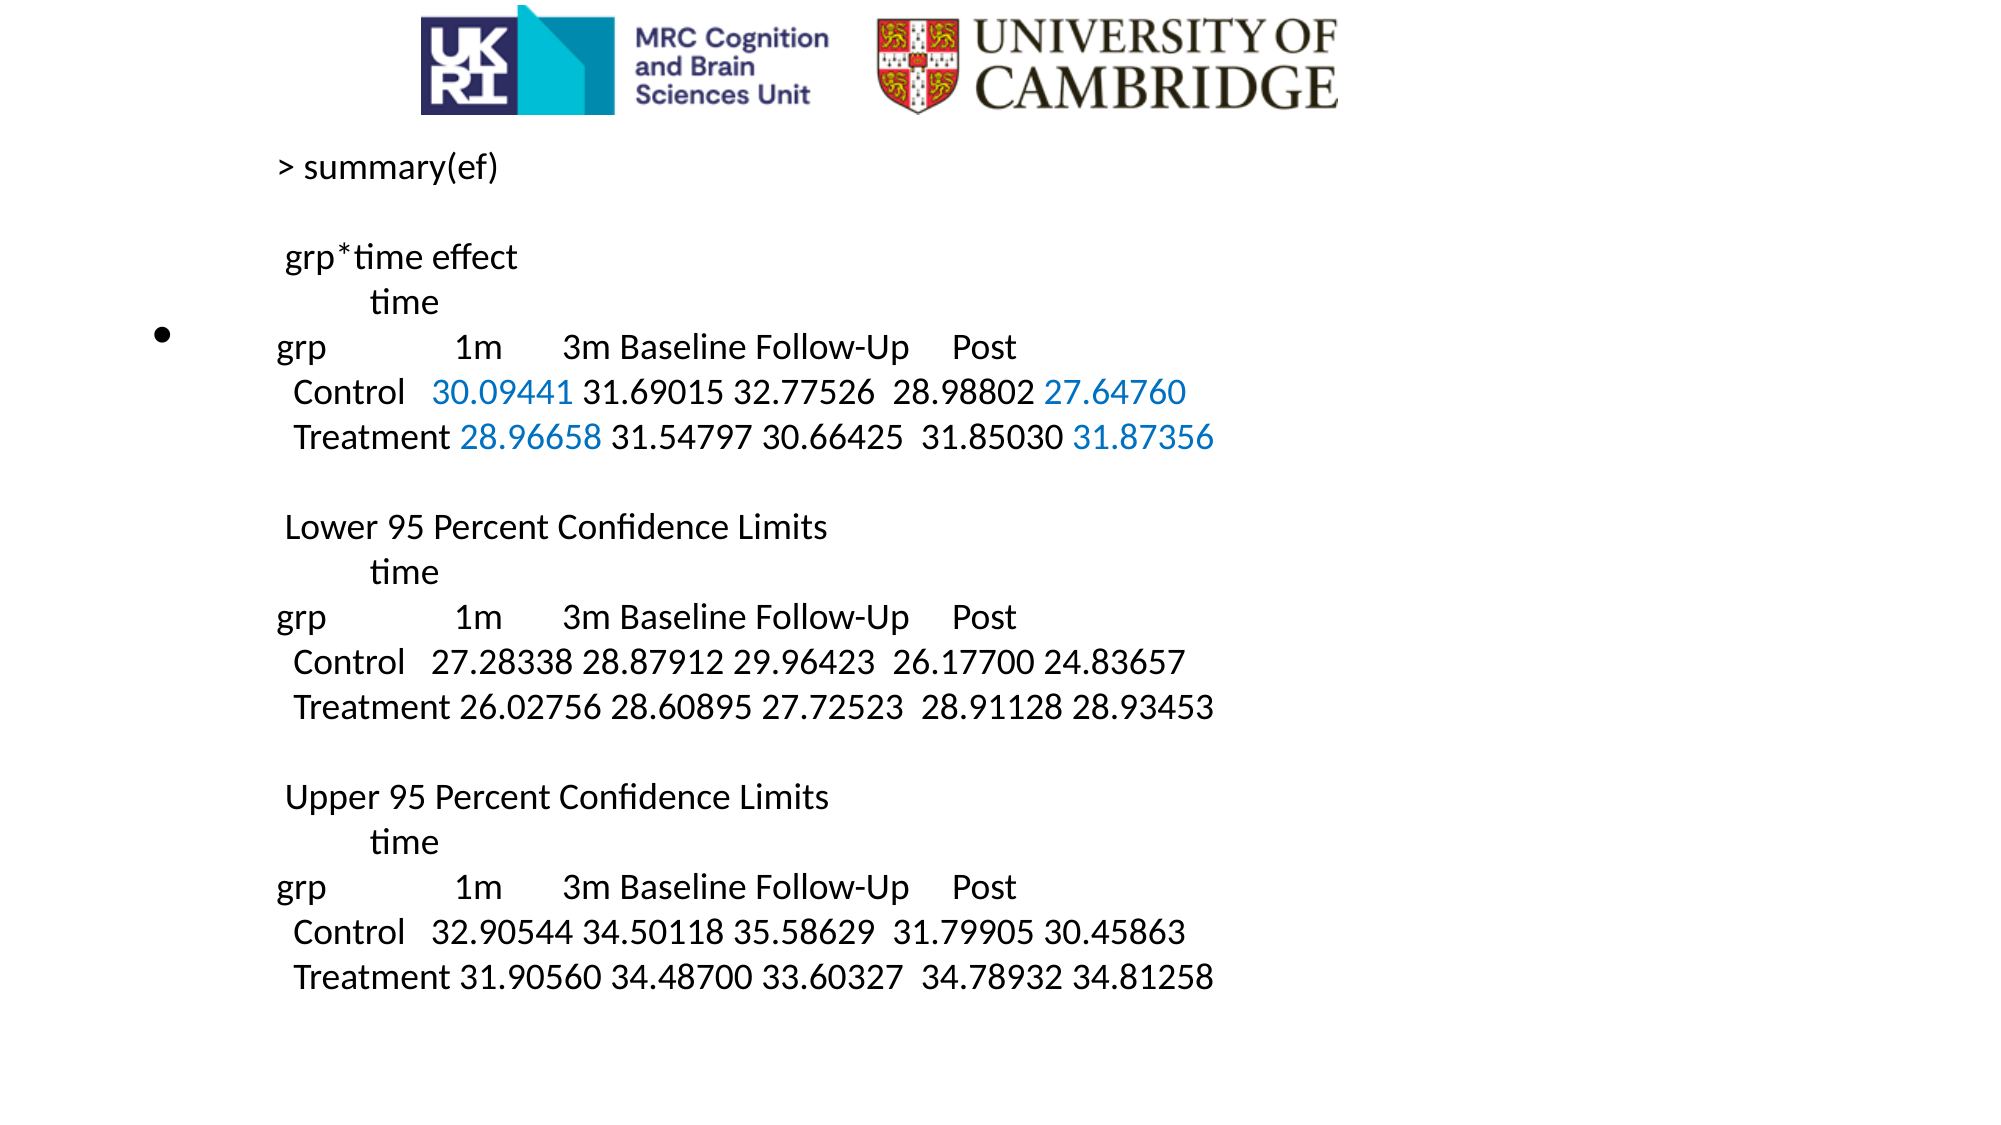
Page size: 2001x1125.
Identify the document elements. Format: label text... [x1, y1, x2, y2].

text_box > summary(ef) grp*time effect time grp 1m 3m Baseline Follow-Up Post Control 30.09441 31.69015 32.77526 28.98802 27.64760 Treatment 28.96658 31.54797 30.66425 31.85030 31.87356 Lower 95 Percent Confidence Limits time grp 1m 3m Baseline Follow-Up Post Control 27.28338 28.87912 29.96423 26.17700 24.83657 Treatment 26.02756 28.60895 27.72523 28.91128 28.93453 Upper 95 Percent Confidence Limits time grp 1m 3m Baseline Follow-Up Post Control 32.90544 34.50118 35.58629 31.79905 30.45863 Treatment 31.90560 34.48700 33.60327 34.78932 34.81258 [261, 134, 1262, 1005]
picture [421, 5, 1338, 59]
title [137, 59, 1863, 278]
list [137, 299, 1863, 1014]
